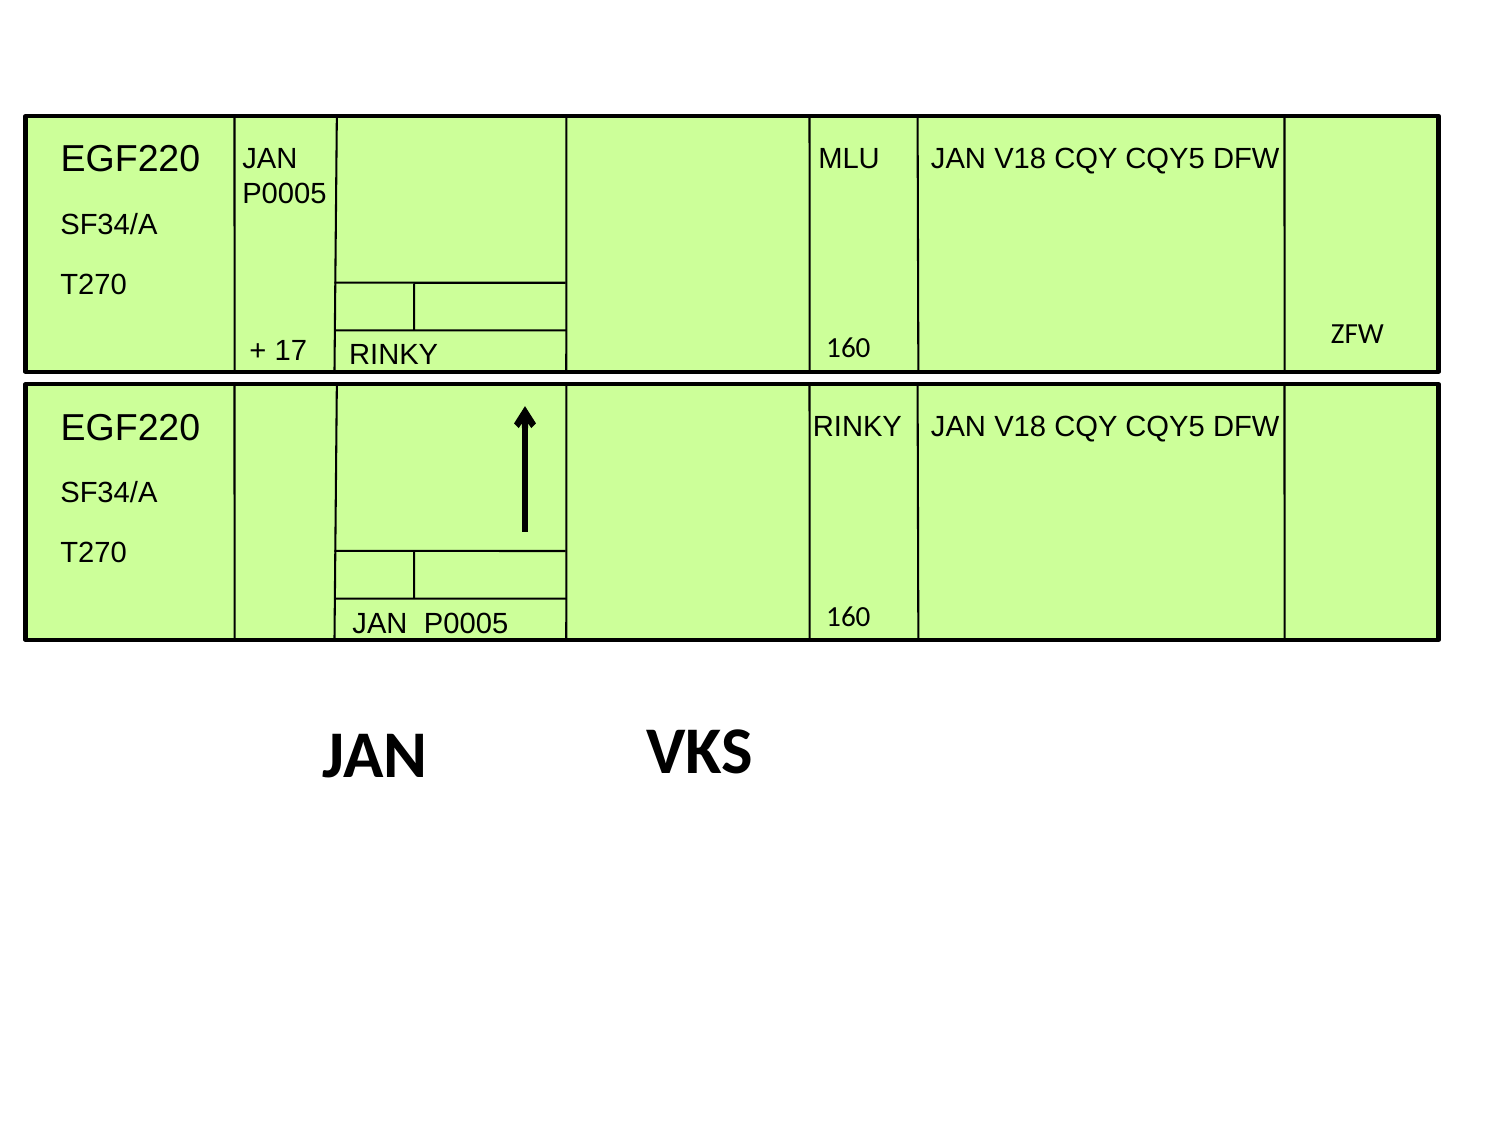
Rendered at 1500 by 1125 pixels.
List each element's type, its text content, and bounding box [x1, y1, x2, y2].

text_box JAN [275, 703, 476, 798]
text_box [25, 115, 1440, 379]
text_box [25, 386, 1440, 648]
text_box VKS [612, 699, 788, 795]
